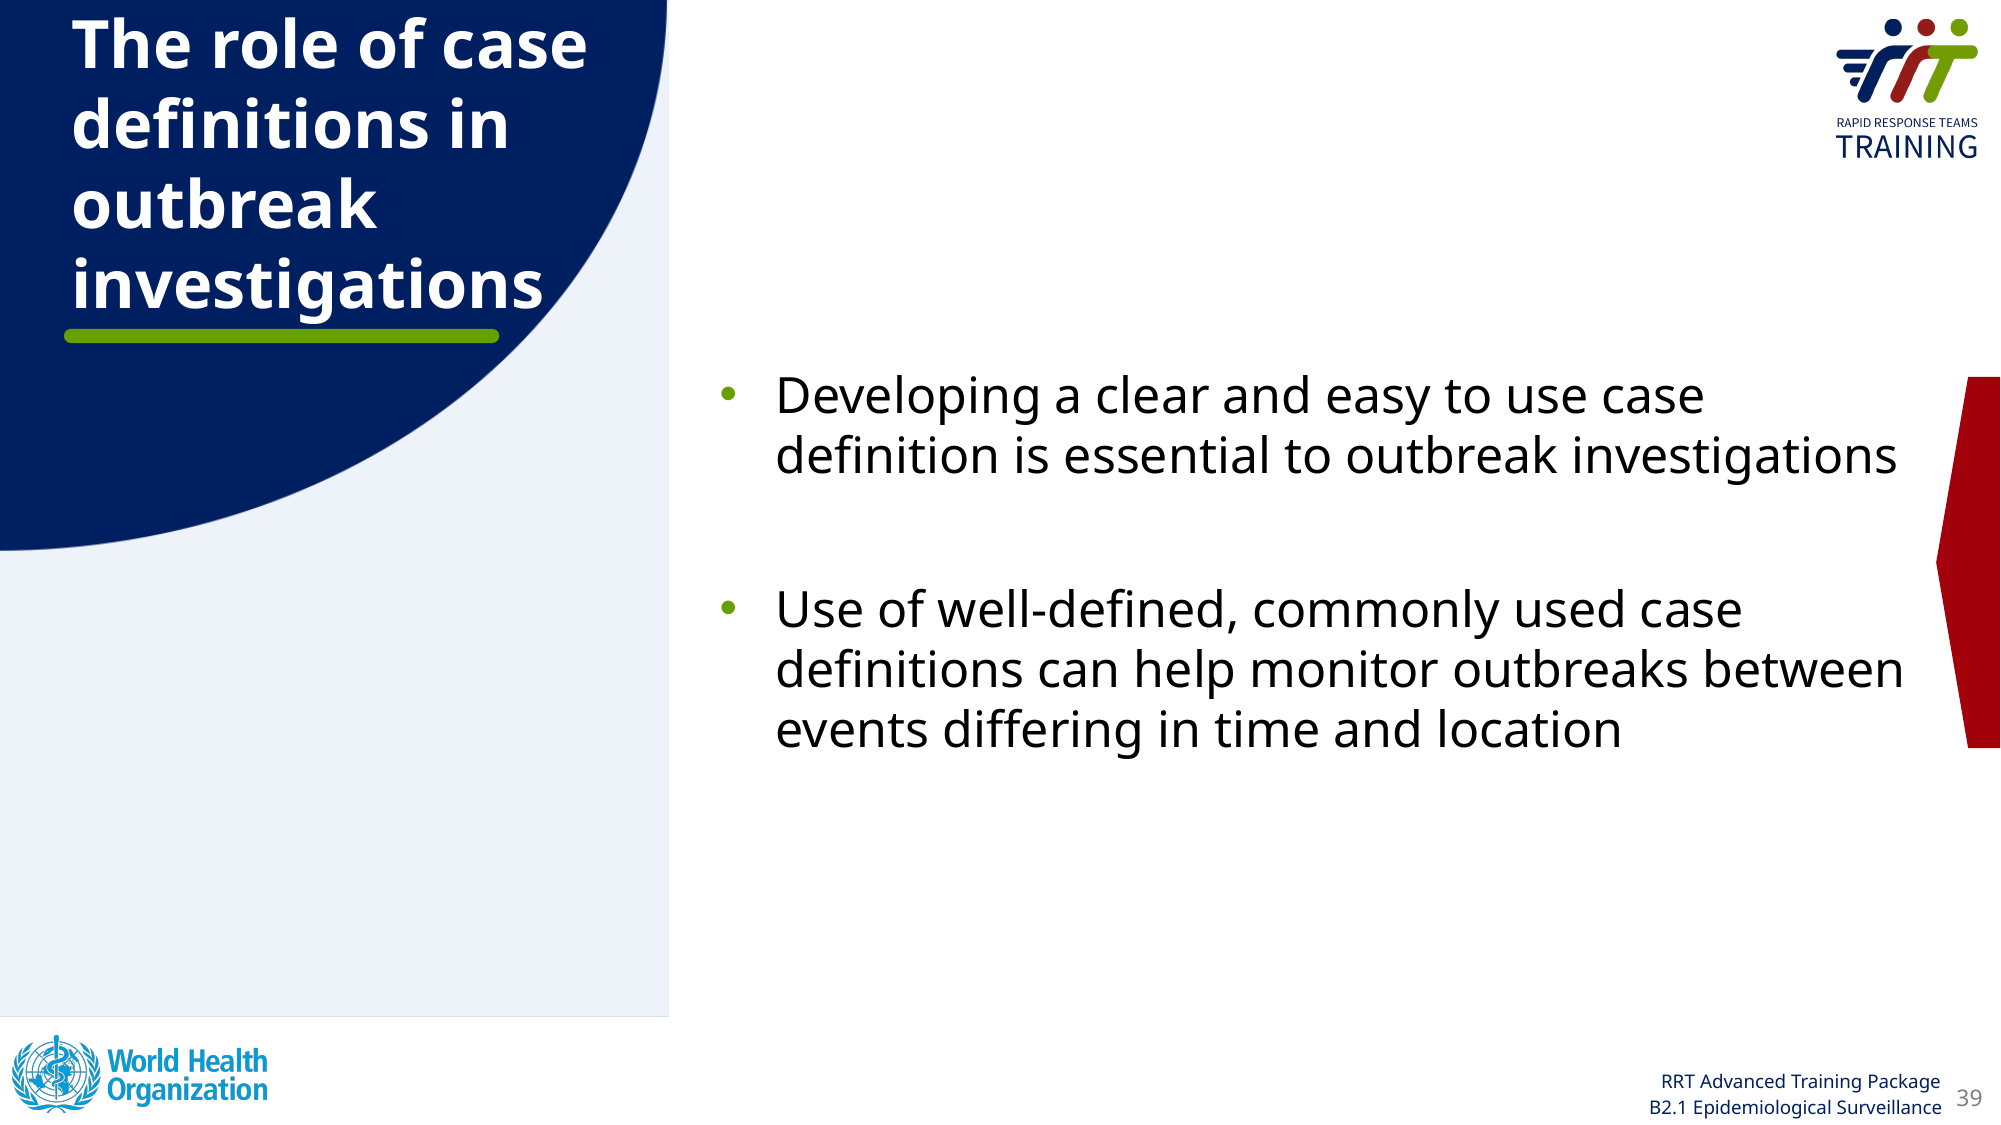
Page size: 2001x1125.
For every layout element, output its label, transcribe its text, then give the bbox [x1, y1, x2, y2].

text_box Developing a clear and easy to use case definition is essential to outbreak investigations Use of well-defined, commonly used case definitions can help monitor outbreaks between events differing in time and location [712, 356, 1918, 765]
picture [12, 1083, 48, 1113]
picture [12, 1035, 267, 1113]
text_box The role of case definitions in outbreak investigations [63, 0, 622, 343]
picture [58, 1050, 64, 1058]
text_box [63, 328, 500, 344]
picture [0, 0, 669, 1018]
picture [1835, 19, 1978, 167]
